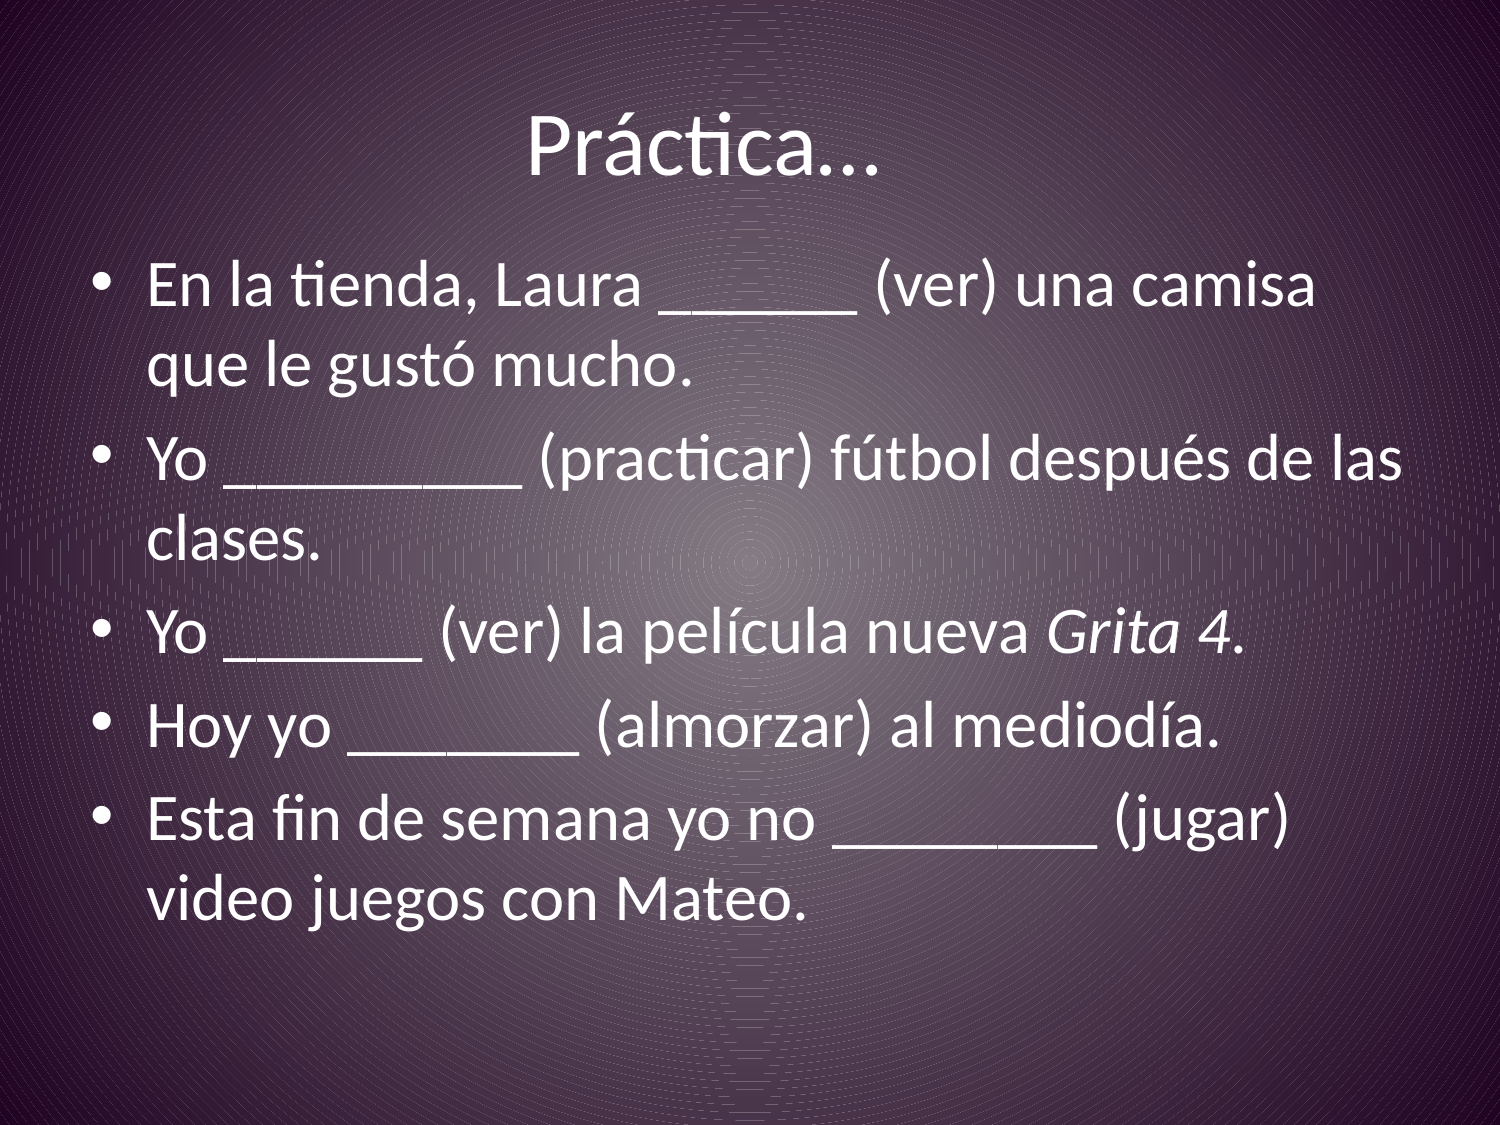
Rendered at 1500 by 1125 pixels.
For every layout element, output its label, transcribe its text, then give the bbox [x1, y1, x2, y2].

list En la tienda, Laura ______ (ver) una camisa que le gustó mucho. Yo _________ (practicar) fútbol después de las clases. Yo ______ (ver) la película nueva Grita 4. Hoy yo _______ (almorzar) al mediodía. Esta fin de semana yo no ________ (jugar) video juegos con Mateo. [75, 232, 1425, 975]
title Práctica… [75, 45, 1425, 232]
